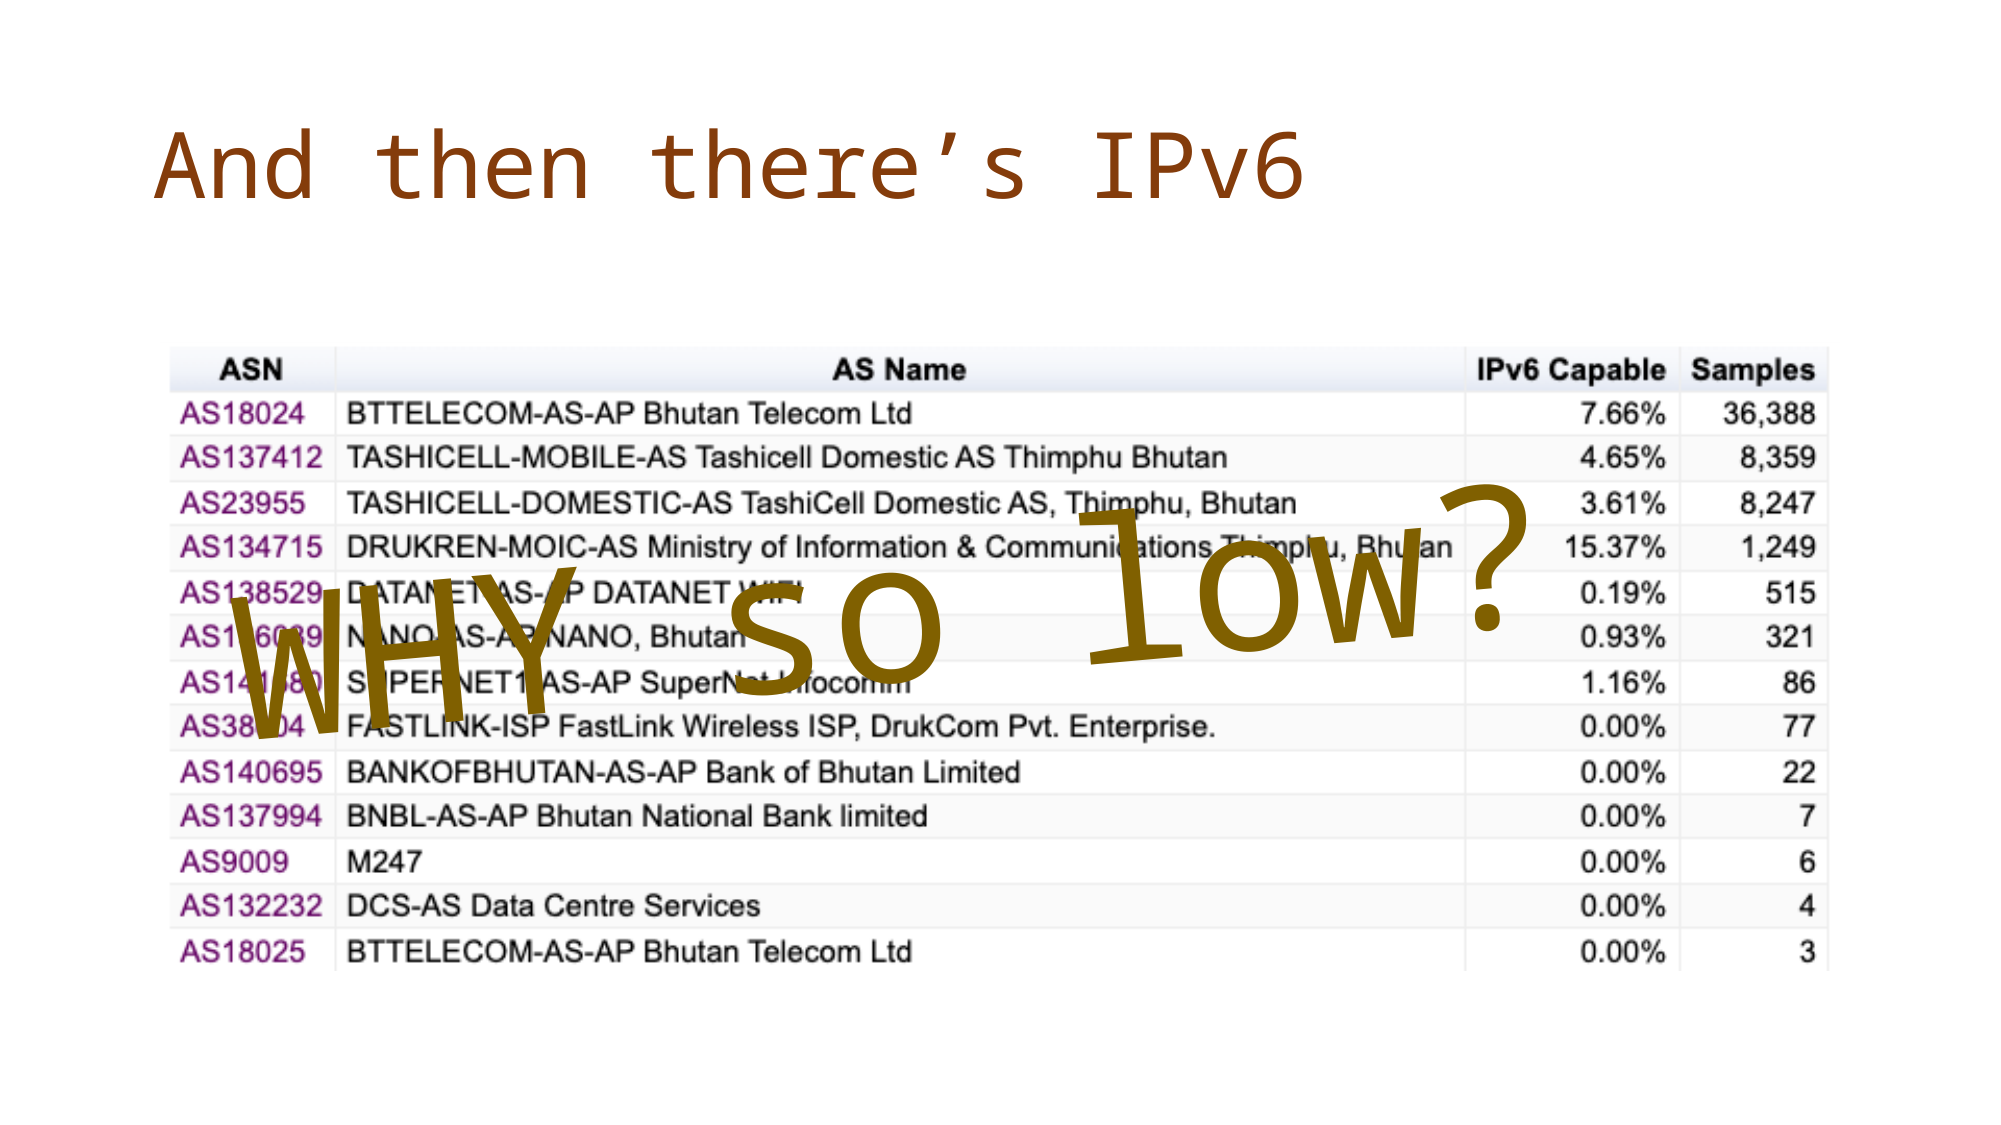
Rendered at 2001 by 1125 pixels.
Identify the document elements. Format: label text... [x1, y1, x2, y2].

title And then there’s IPv6 [137, 59, 1863, 278]
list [160, 341, 1840, 971]
